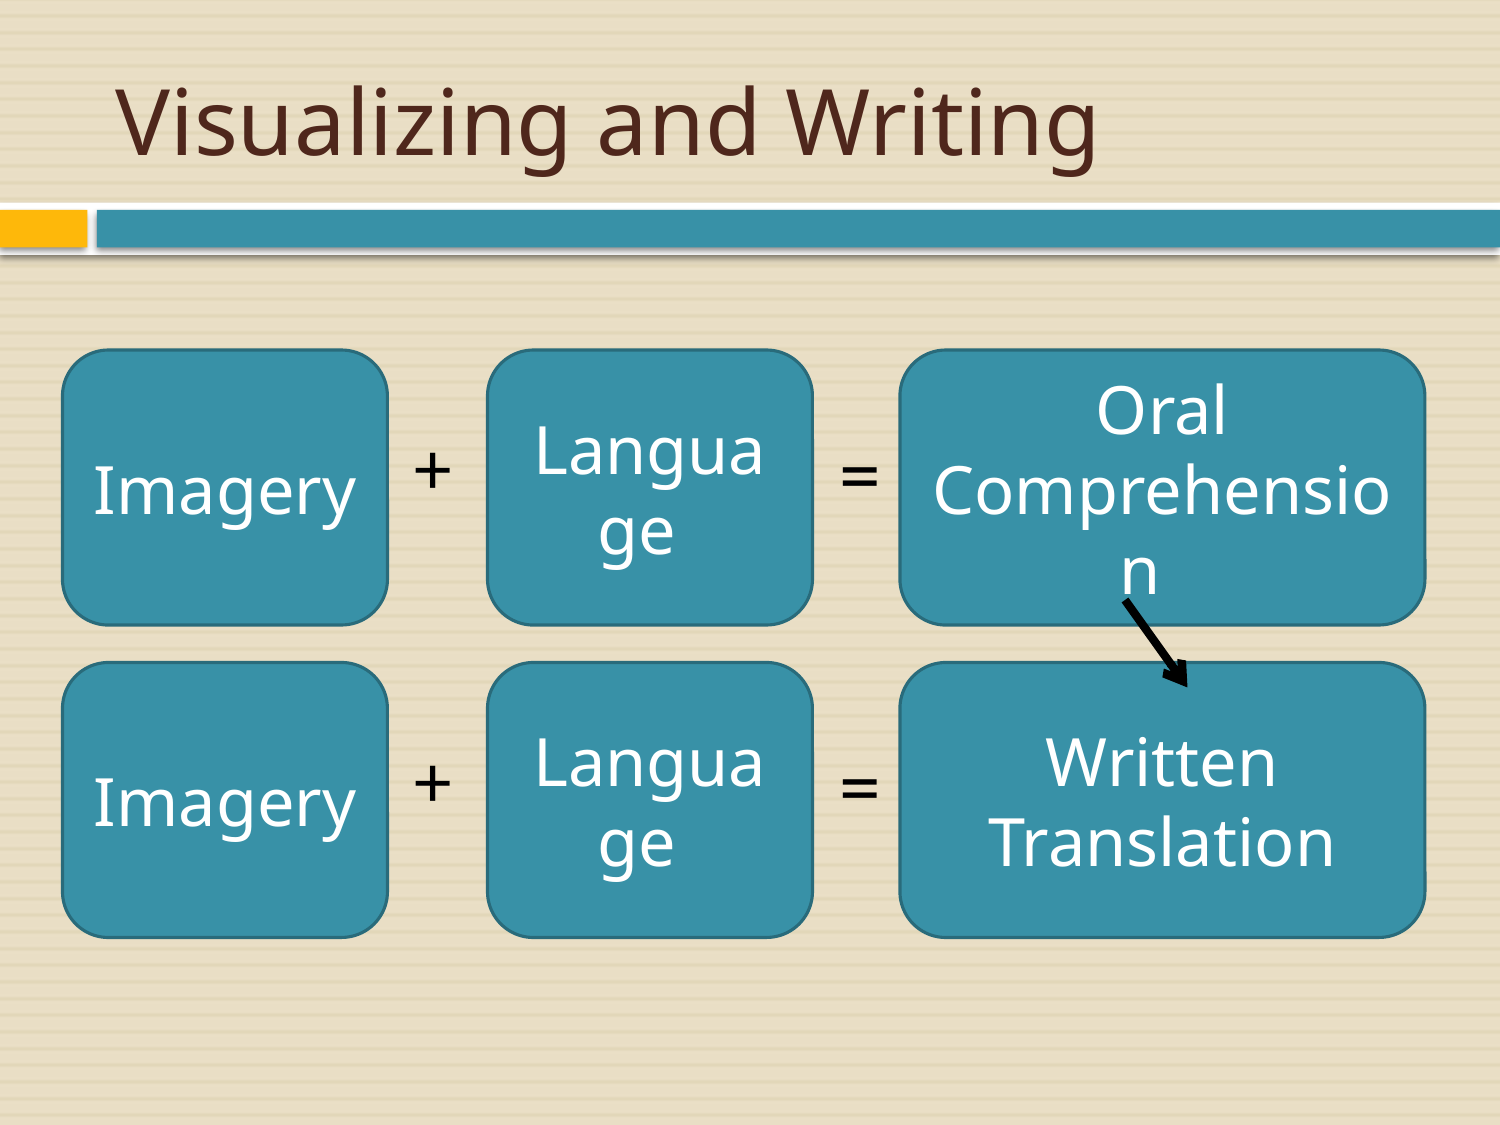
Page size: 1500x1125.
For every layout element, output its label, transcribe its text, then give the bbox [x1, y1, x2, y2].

text_box Written Translation [898, 660, 1427, 940]
text_box Imagery [60, 660, 390, 940]
text_box Oral Comprehension [898, 348, 1427, 627]
text_box + [399, 412, 475, 518]
text_box Imagery [60, 348, 390, 627]
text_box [1124, 599, 1188, 688]
text_box + [399, 724, 475, 830]
title Visualizing and Writing [100, 37, 1439, 201]
text_box Language [485, 660, 815, 940]
text_box = [825, 412, 875, 528]
text_box Language [485, 348, 815, 627]
text_box = [825, 725, 875, 840]
